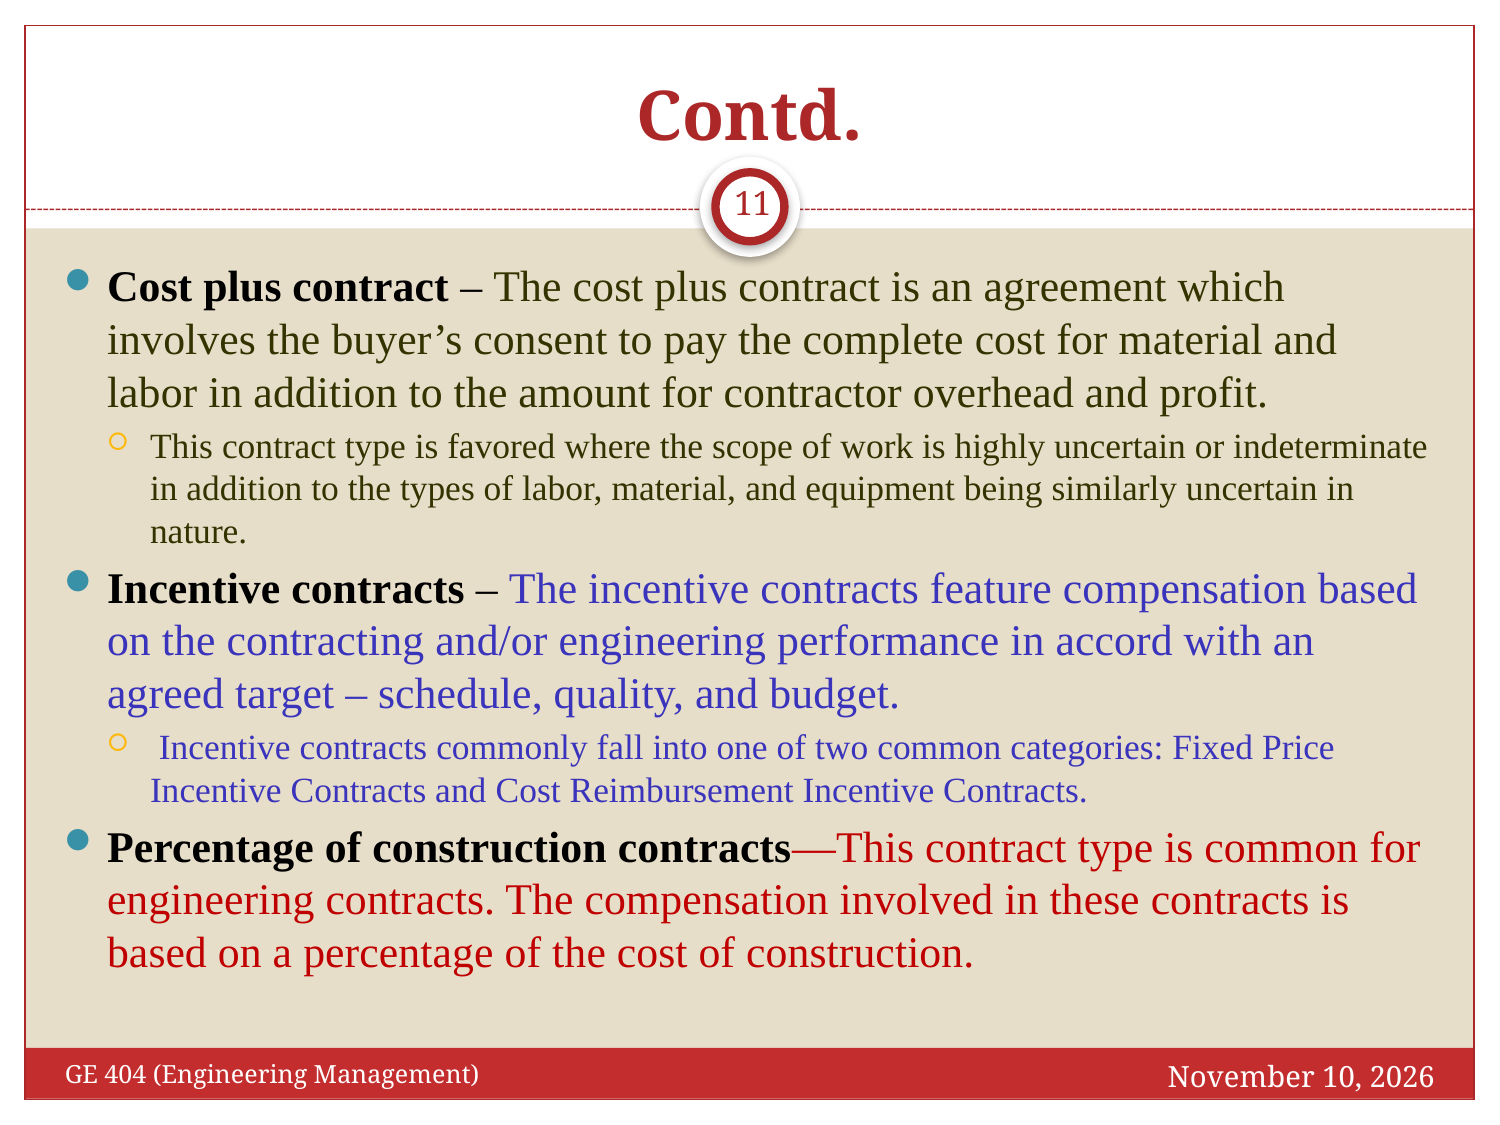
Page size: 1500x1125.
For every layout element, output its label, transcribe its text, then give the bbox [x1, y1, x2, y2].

list Cost plus contract – The cost plus contract is an agreement which involves the buyer’s consent to pay the complete cost for material and labor in addition to the amount for contractor overhead and profit. This contract type is favored where the scope of work is highly uncertain or indeterminate in addition to the types of labor, material, and equipment being similarly uncertain in nature. Incentive contracts – The incentive contracts feature compensation based on the contracting and/or engineering performance in accord with an agreed target – schedule, quality, and budget. Incentive contracts commonly fall into one of two common categories: Fixed Price Incentive Contracts and Cost Reimbursement Incentive Contracts. Percentage of construction contracts—This contract type is common for engineering contracts. The compensation involved in these contracts is based on a percentage of the cost of construction. [49, 250, 1445, 1001]
footer GE 404 (Engineering Management) [50, 1051, 638, 1112]
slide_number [950, 1050, 1450, 1111]
slide_number 11 [715, 168, 791, 241]
title Contd. [49, 37, 1450, 162]
